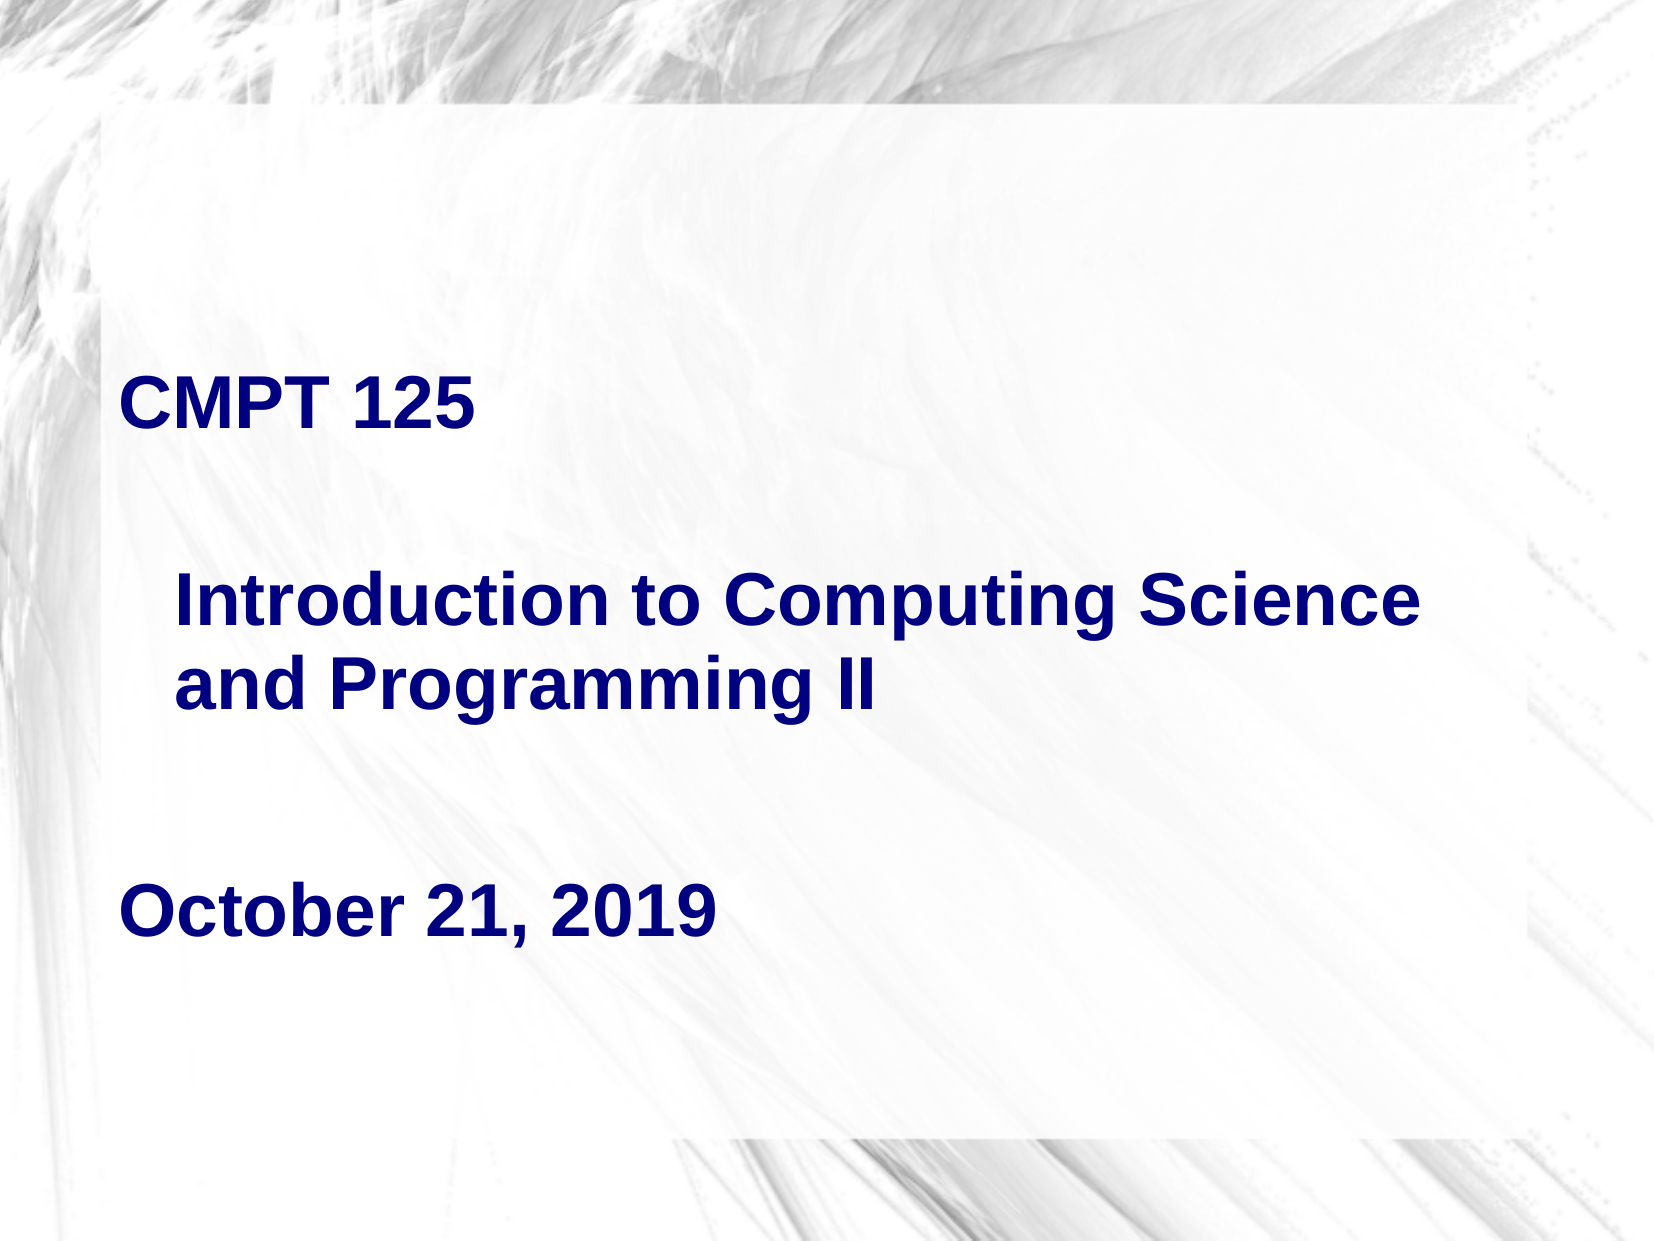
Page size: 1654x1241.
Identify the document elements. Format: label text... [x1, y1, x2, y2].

picture [0, 0, 1654, 1241]
list CMPT 125 Introduction to Computing Science and Programming II October 21, 2019 [118, 236, 1571, 1171]
